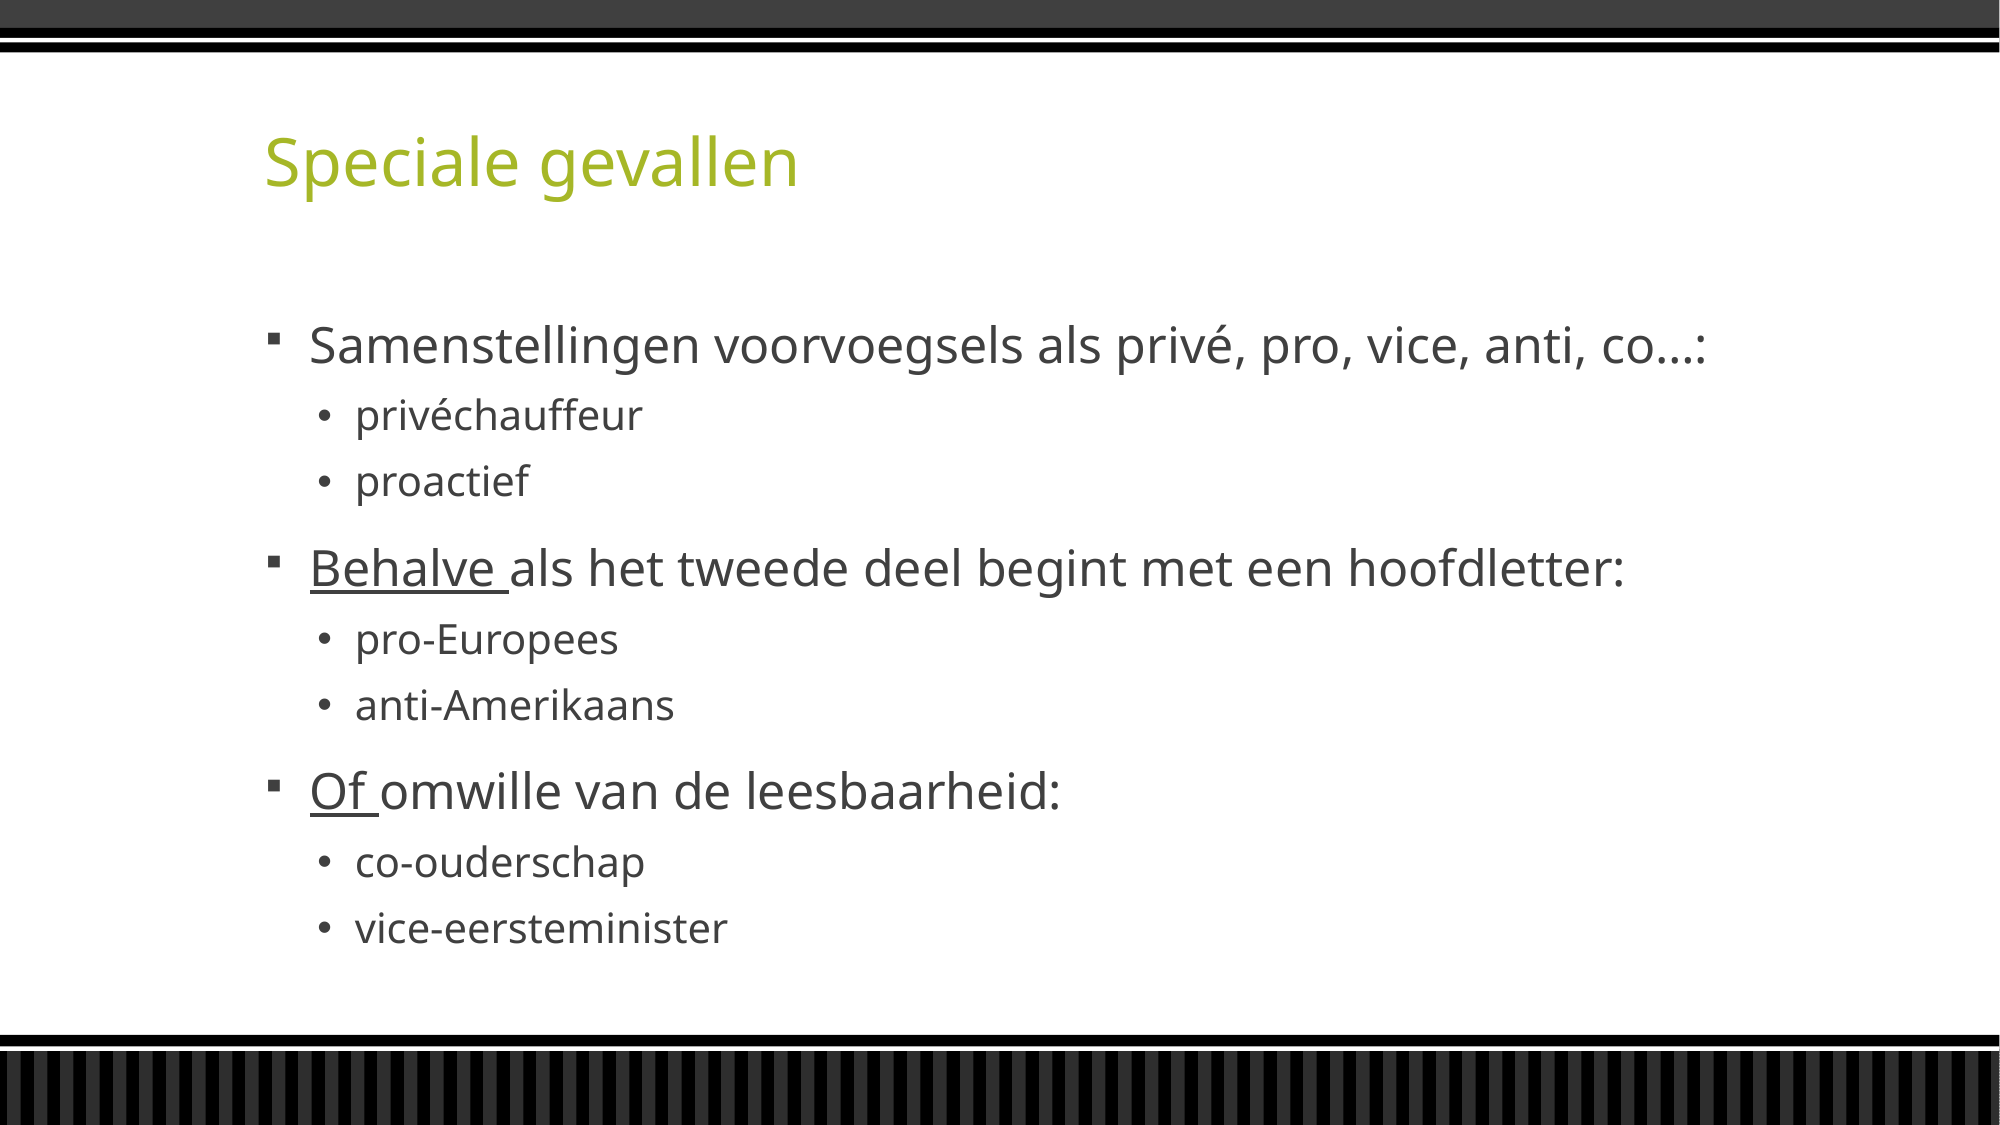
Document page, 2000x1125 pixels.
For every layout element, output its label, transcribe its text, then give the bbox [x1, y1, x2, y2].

title Speciale gevallen [249, 99, 1750, 209]
list Samenstellingen voorvoegsels als privé, pro, vice, anti, co…: privéchauffeur proactief Behalve als het tweede deel begint met een hoofdletter: pro-Europees anti-Amerikaans Of omwille van de leesbaarheid: co-ouderschap vice-eersteminister [249, 312, 1750, 988]
